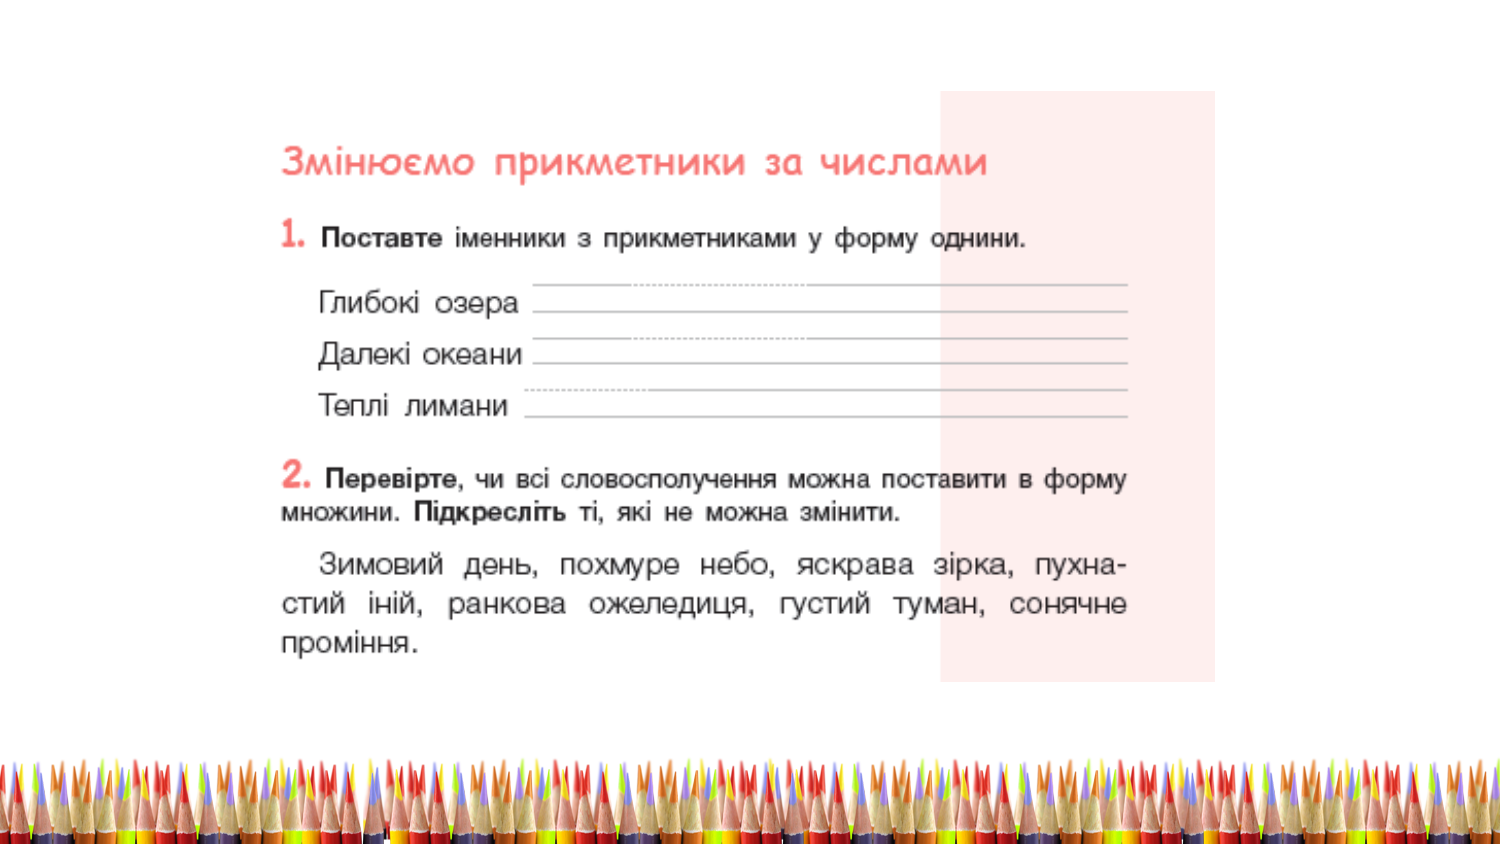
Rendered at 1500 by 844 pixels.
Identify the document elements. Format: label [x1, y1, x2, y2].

picture [0, 756, 1500, 844]
picture [218, 90, 1215, 682]
